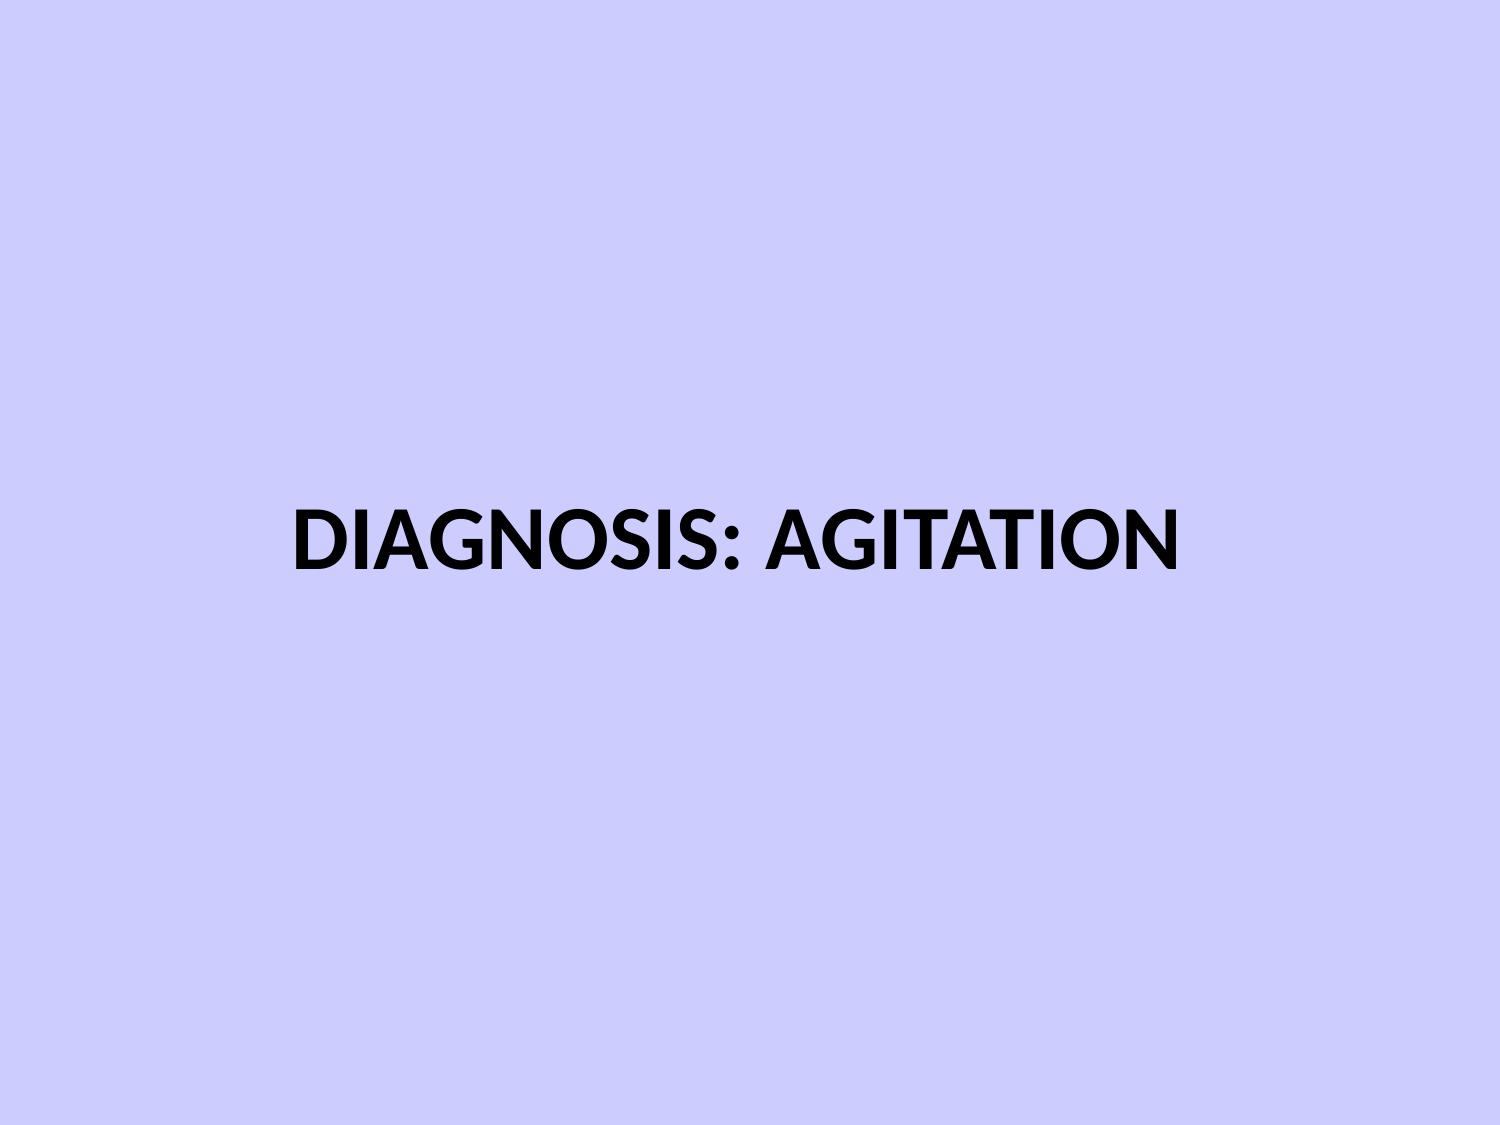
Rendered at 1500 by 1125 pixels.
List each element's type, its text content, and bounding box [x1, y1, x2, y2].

title DIAGNOSIS: AGITATION [99, 412, 1375, 654]
